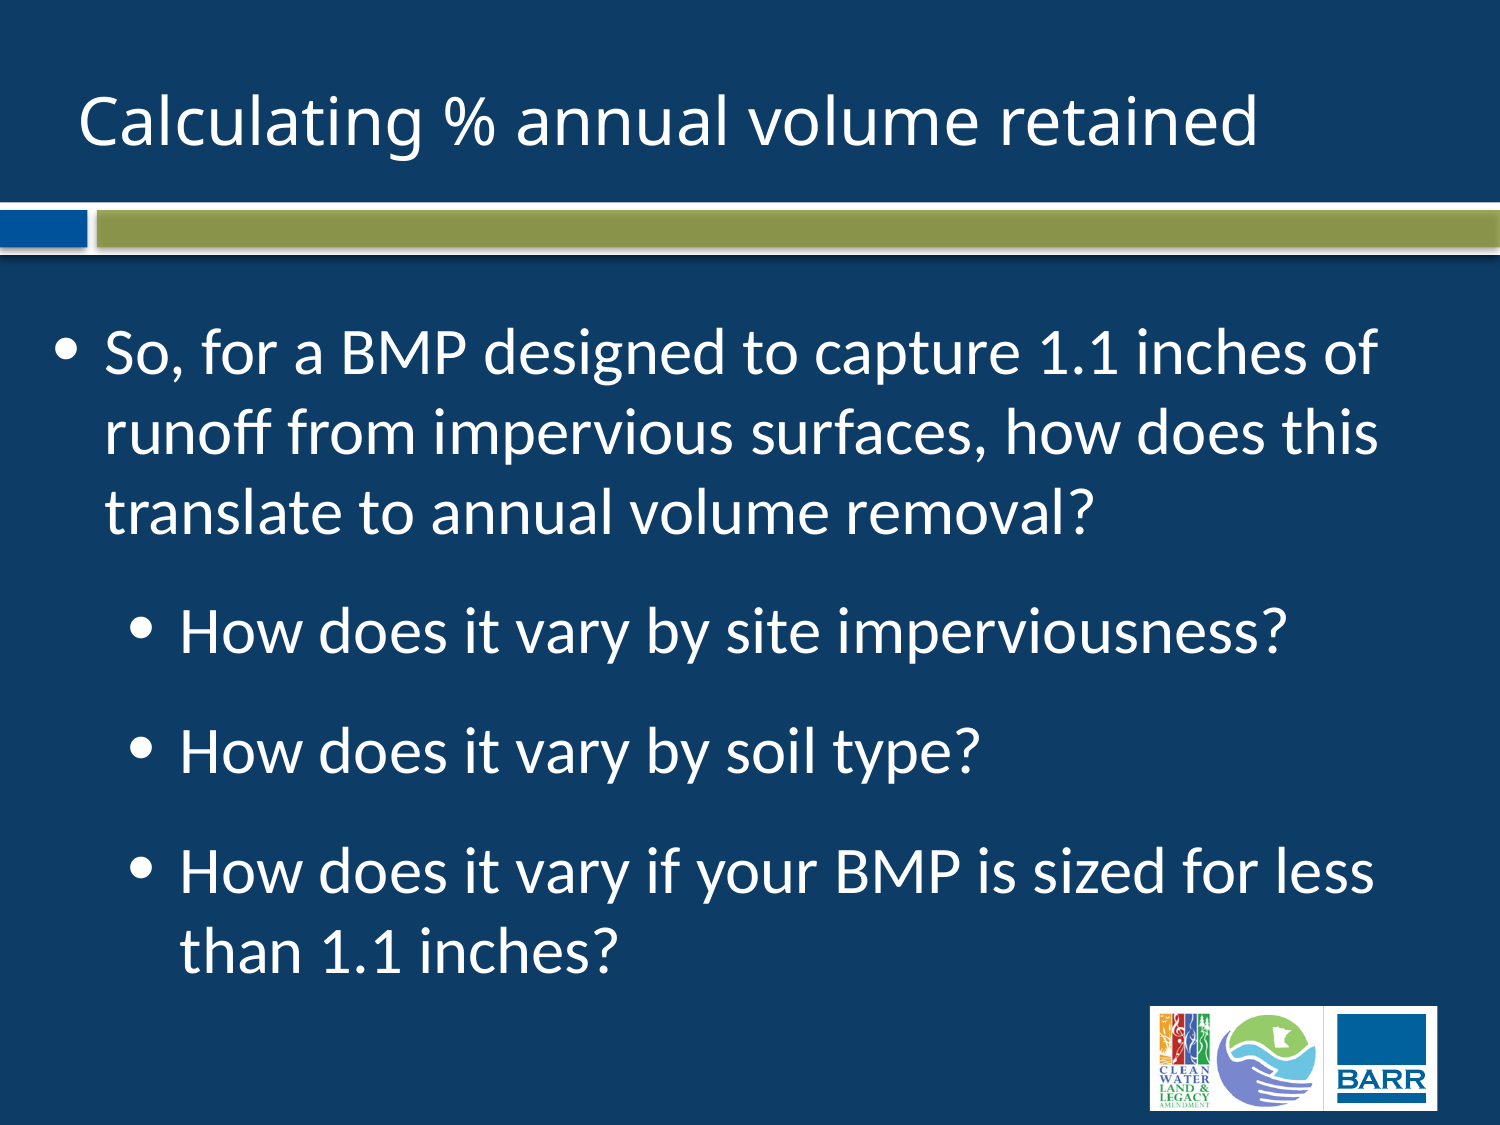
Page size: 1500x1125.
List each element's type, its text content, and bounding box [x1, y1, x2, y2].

picture [1149, 1075, 1323, 1111]
text_box So, for a BMP designed to capture 1.1 inches of runoff from impervious surfaces, how does this translate to annual volume removal? How does it vary by site imperviousness? How does it vary by soil type? How does it vary if your BMP is sized for less than 1.1 inches? [37, 299, 1450, 1075]
title Calculating % annual volume retained [62, 37, 1475, 200]
